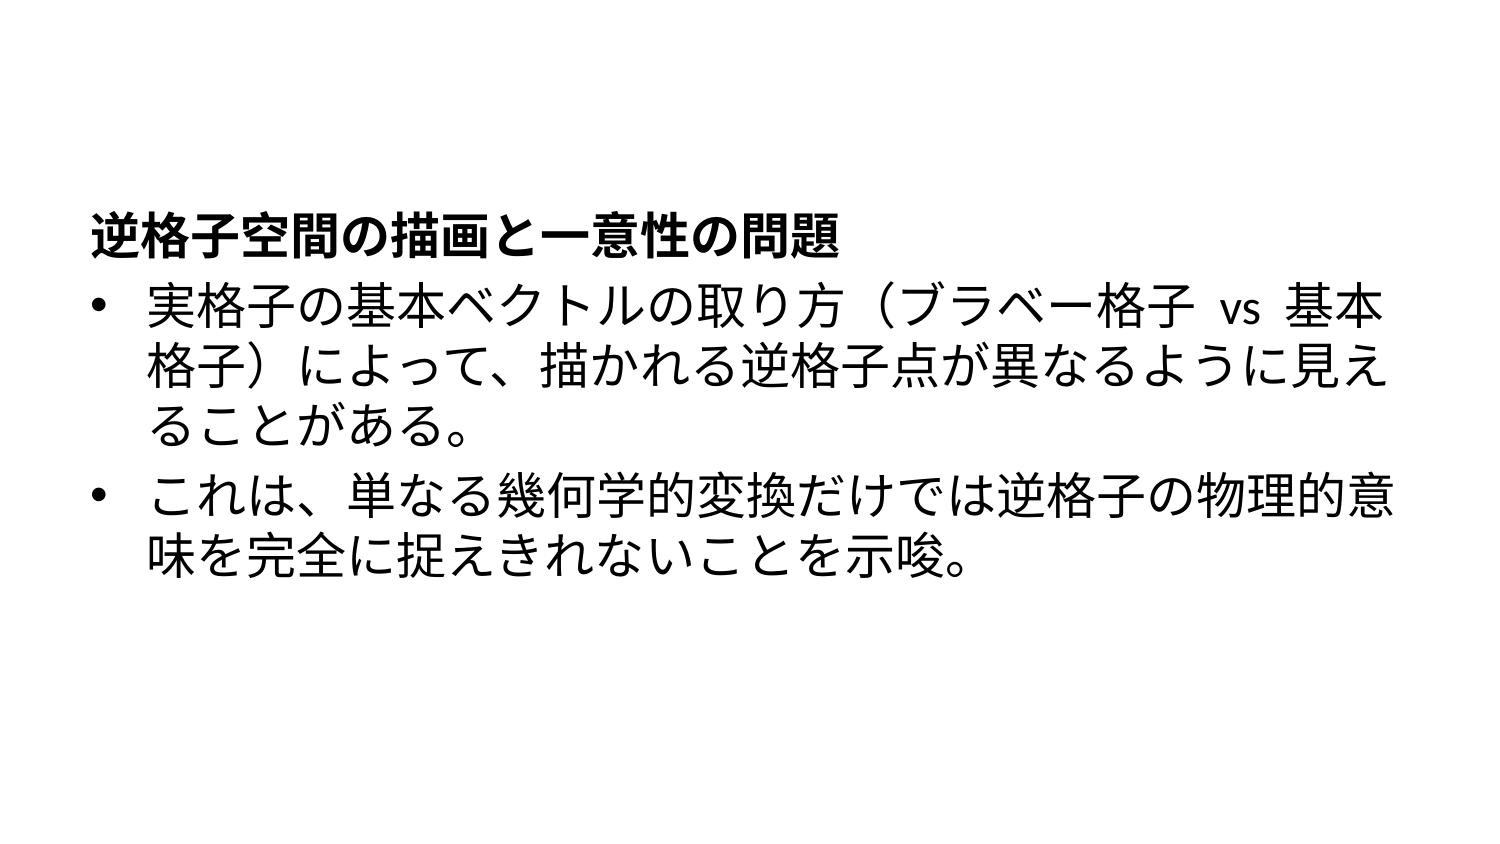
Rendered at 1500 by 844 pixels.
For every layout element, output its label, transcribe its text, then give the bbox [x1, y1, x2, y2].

list 逆格子空間の描画と一意性の問題 実格子の基本ベクトルの取り方（ブラベー格子 vs 基本格子）によって、描かれる逆格子点が異なるように見えることがある。 これは、単なる幾何学的変換だけでは逆格子の物理的意味を完全に捉えきれないことを示唆。 [75, 196, 1425, 754]
